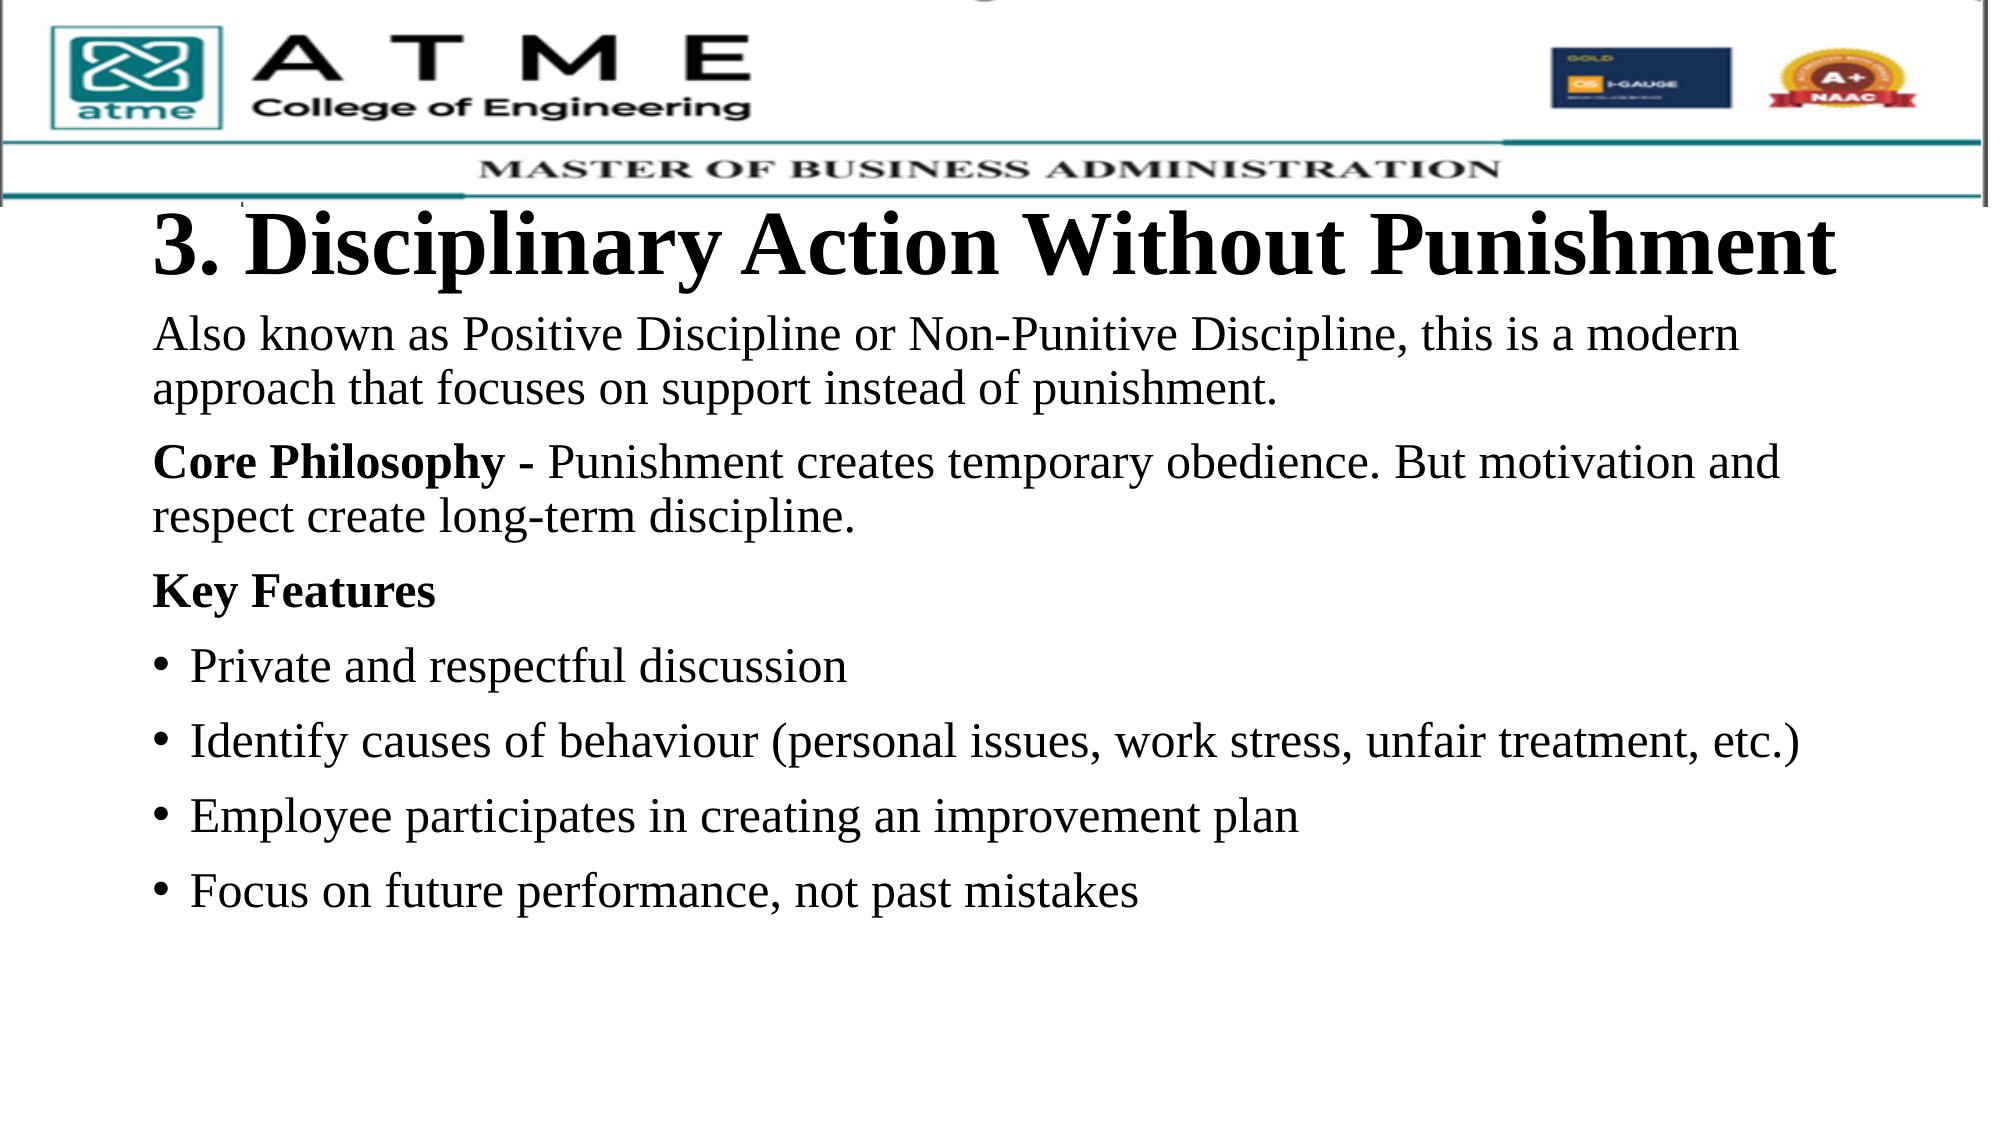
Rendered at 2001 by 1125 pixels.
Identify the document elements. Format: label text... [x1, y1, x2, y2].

title 3. Disciplinary Action Without Punishment [137, 135, 1863, 299]
picture [0, 0, 1988, 207]
list Also known as Positive Discipline or Non-Punitive Discipline, this is a modern approach that focuses on support instead of punishment. Core Philosophy - Punishment creates temporary obedience. But motivation and respect create long-term discipline. Key Features Private and respectful discussion Identify causes of behaviour (personal issues, work stress, unfair treatment, etc.) Employee participates in creating an improvement plan Focus on future performance, not past mistakes [137, 299, 1863, 1014]
